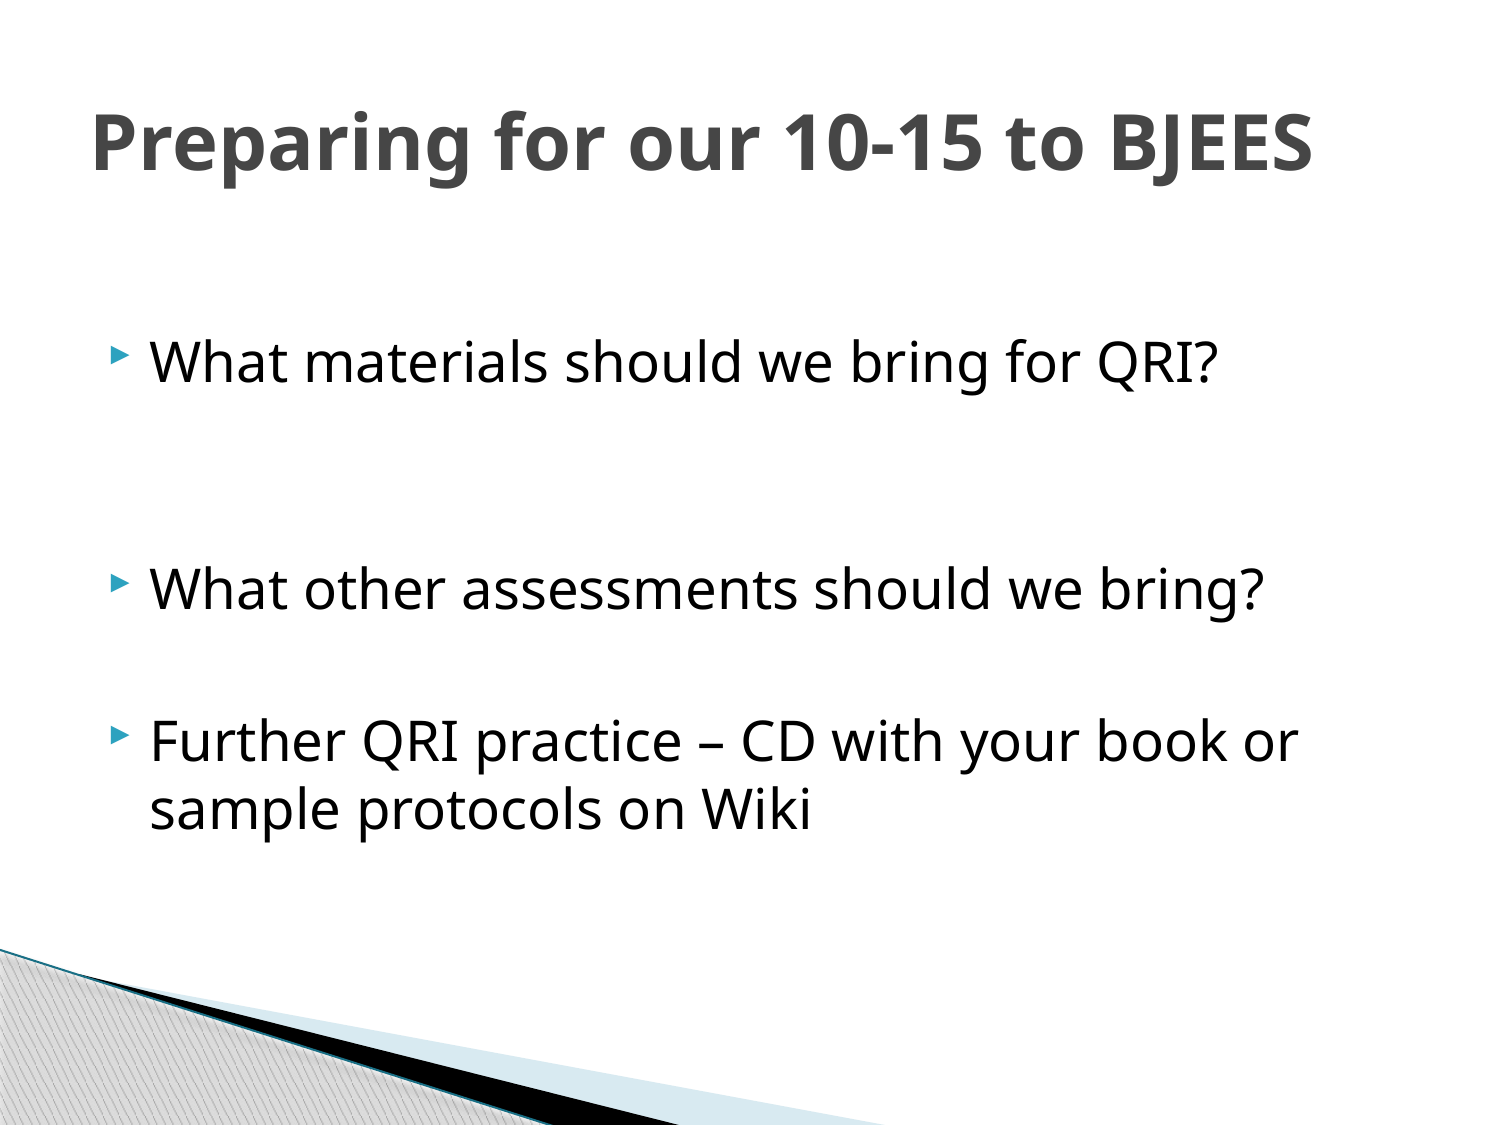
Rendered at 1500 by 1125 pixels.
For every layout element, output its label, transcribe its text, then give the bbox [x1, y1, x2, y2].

list What materials should we bring for QRI? What other assessments should we bring? Further QRI practice – CD with your book or sample protocols on Wiki [75, 243, 1425, 986]
title Preparing for our 10-15 to BJEES [75, 45, 1425, 233]
